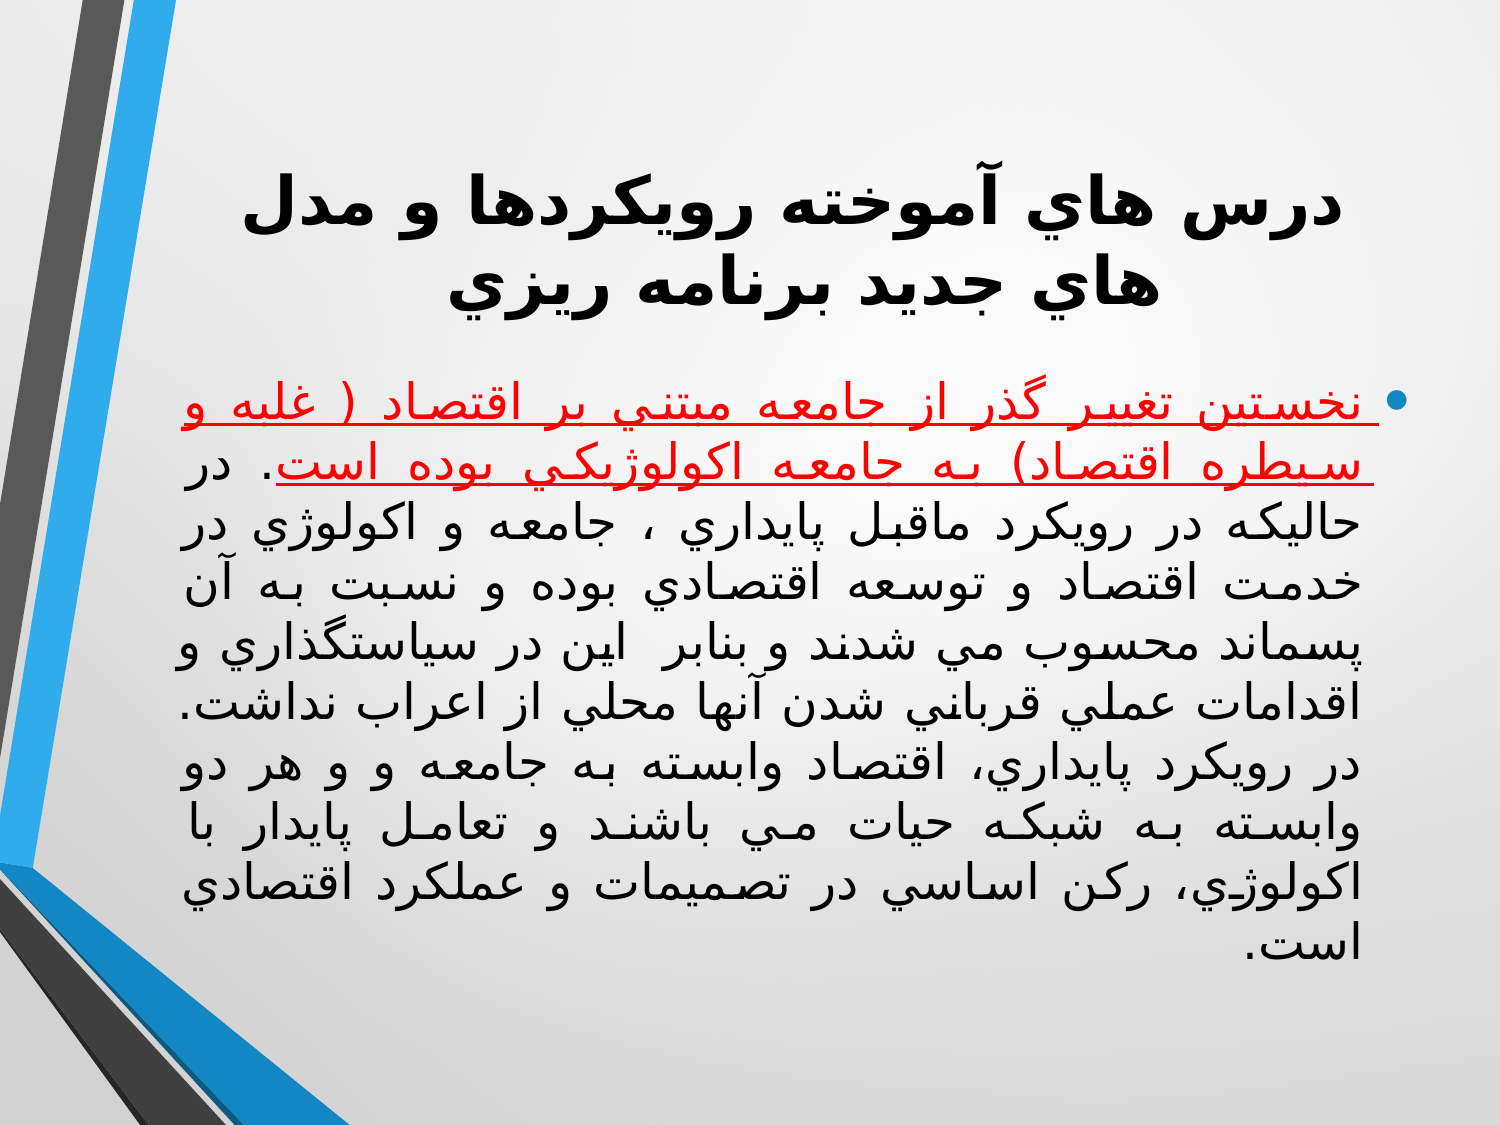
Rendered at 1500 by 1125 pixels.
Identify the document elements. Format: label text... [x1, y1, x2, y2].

title درس هاي آموخته رويكردها و مدل هاي جديد برنامه ريزي [161, 75, 1425, 400]
list نخستين تغيير گذر از جامعه مبتني بر اقتصاد ( غلبه و سيطره اقتصاد) به جامعه اكولوژيكي بوده است. در حاليكه در رويكرد ماقبل پايداري ، جامعه و اكولوژي در خدمت اقتصاد و توسعه اقتصادي بوده و نسبت به آن پسماند محسوب مي شدند و بنابر این در سياستگذاري و اقدامات عملي قرباني شدن آنها محلي از اعراب نداشت. در رويكرد پايداري، اقتصاد وابسته به جامعه و و هر دو وابسته به شبكه حيات مي باشند و تعامل پايدار با اكولوژي، ركن اساسي در تصميمات و عملكرد اقتصادي است. [161, 437, 1425, 985]
